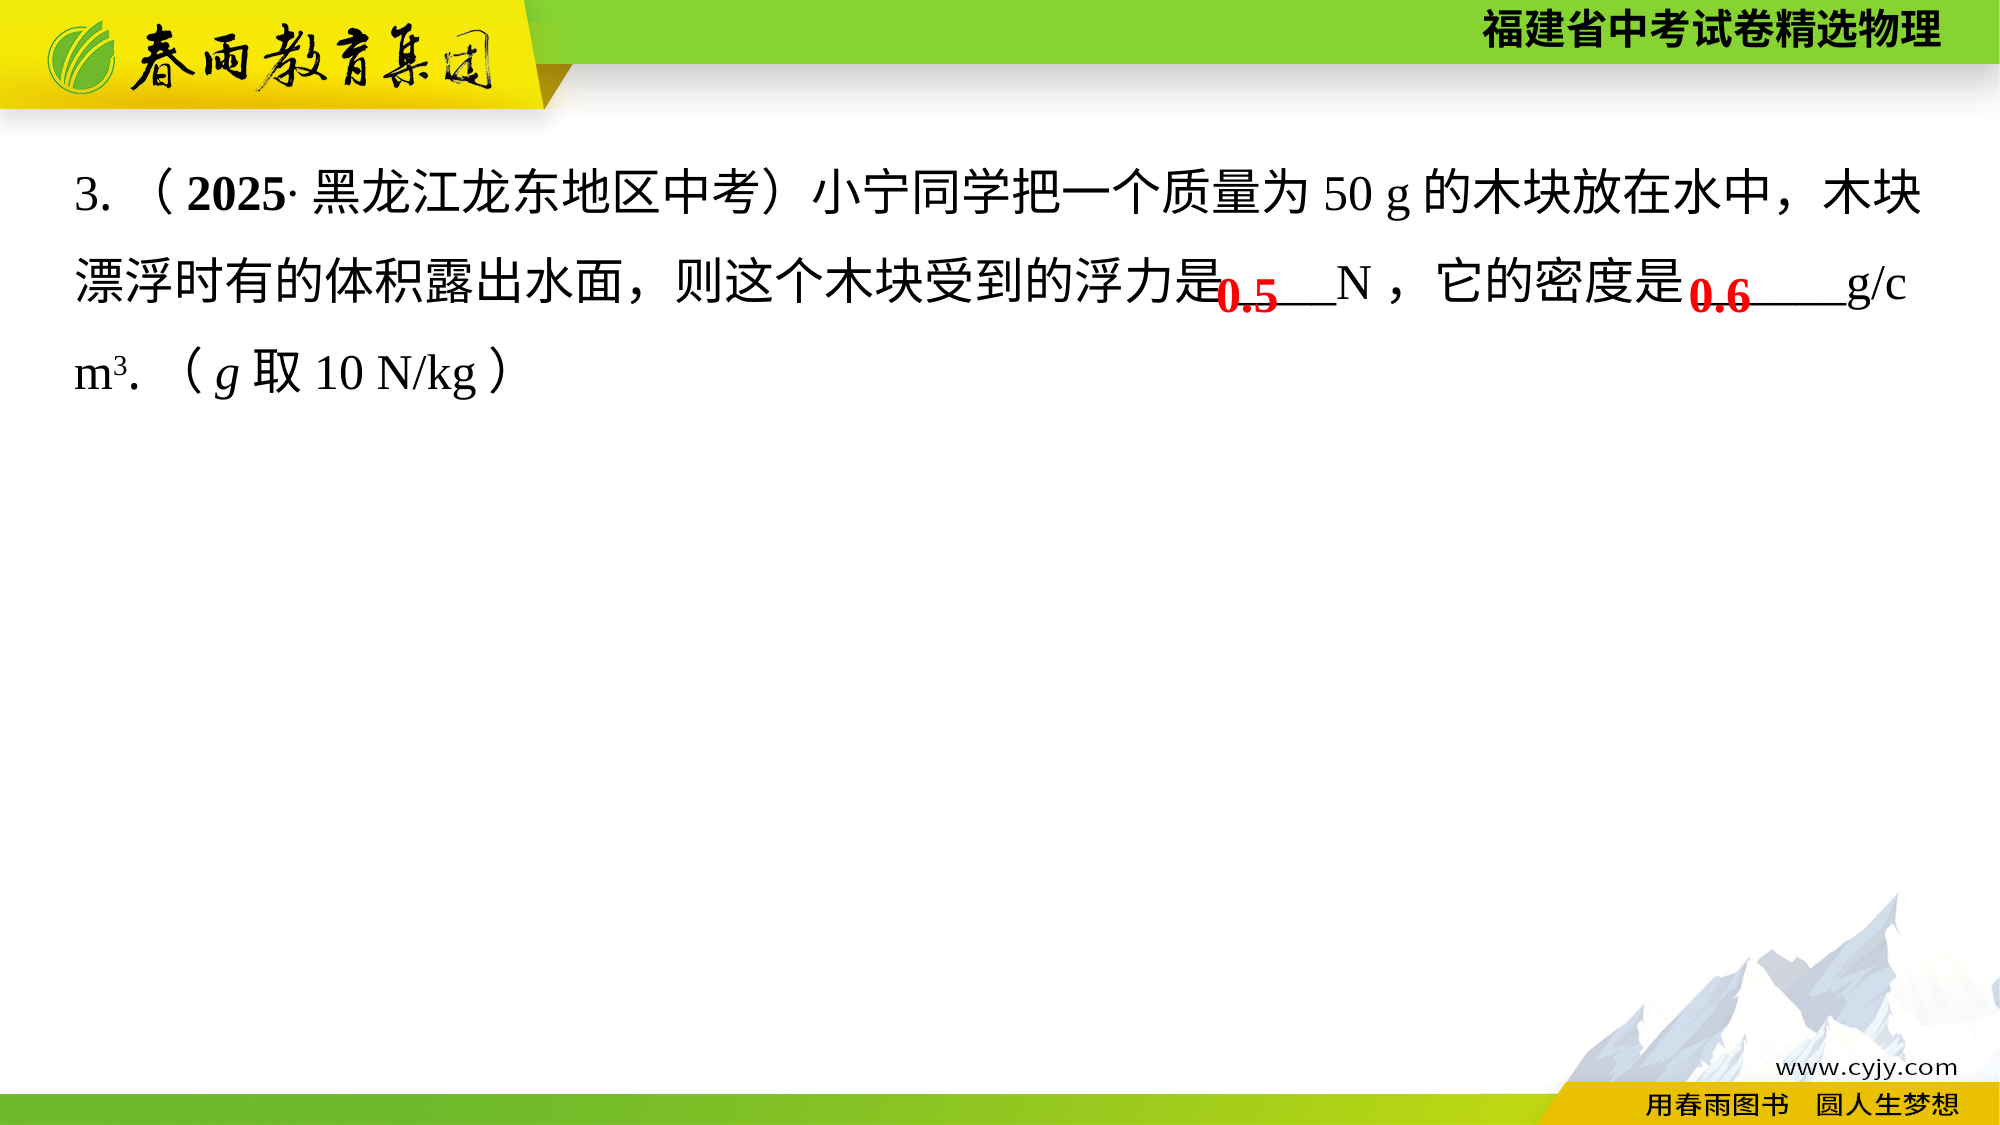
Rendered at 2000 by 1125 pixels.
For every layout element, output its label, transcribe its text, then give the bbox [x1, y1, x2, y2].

text_box 0.6 [1673, 254, 1766, 330]
text_box 0.5 [1201, 254, 1294, 330]
picture [0, 0, 2000, 1125]
